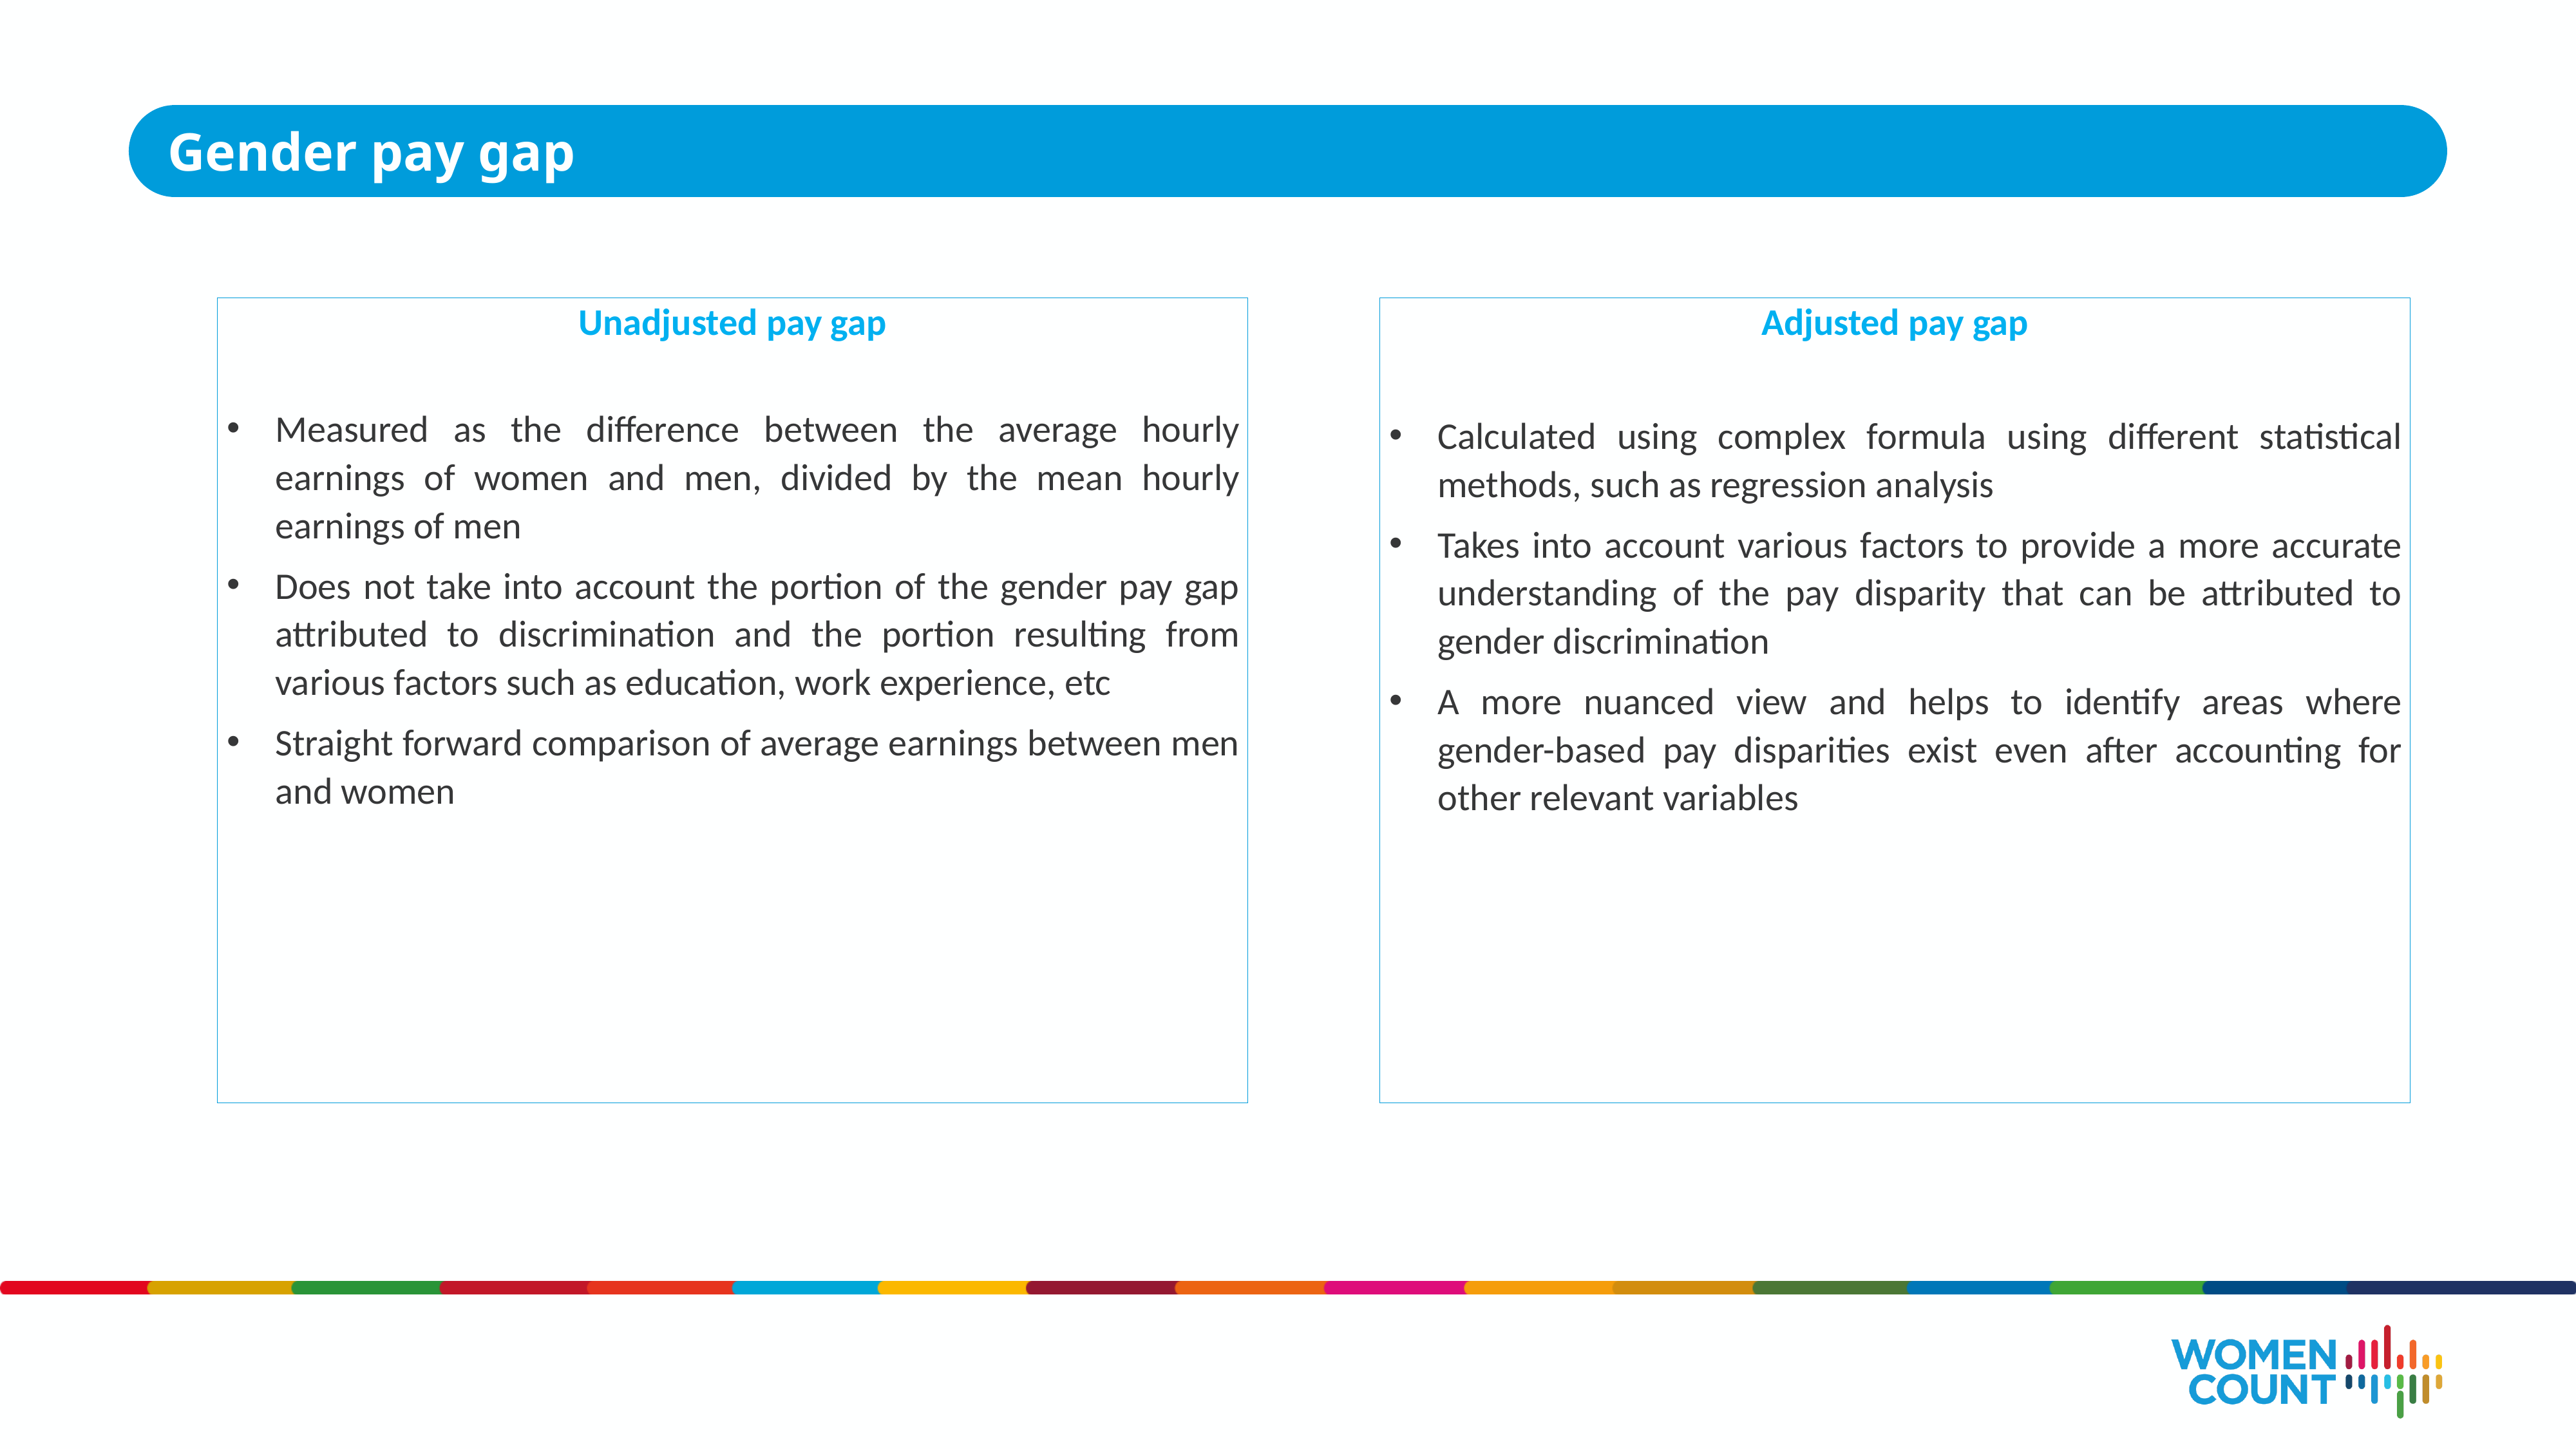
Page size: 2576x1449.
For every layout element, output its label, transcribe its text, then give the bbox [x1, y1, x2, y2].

list Gender pay gap [167, 119, 2411, 182]
text_box Adjusted pay gap Calculated using complex formula using different statistical methods, such as regression analysis Takes into account various factors to provide a more accurate understanding of the pay disparity that can be attributed to gender discrimination A more nuanced view and helps to identify areas where gender-based pay disparities exist even after accounting for other relevant variables [1379, 298, 2410, 1103]
text_box Unadjusted pay gap Measured as the difference between the average hourly earnings of women and men, divided by the mean hourly earnings of men Does not take into account the portion of the gender pay gap attributed to discrimination and the portion resulting from various factors such as education, work experience, etc Straight forward comparison of average earnings between men and women [217, 298, 1248, 1103]
